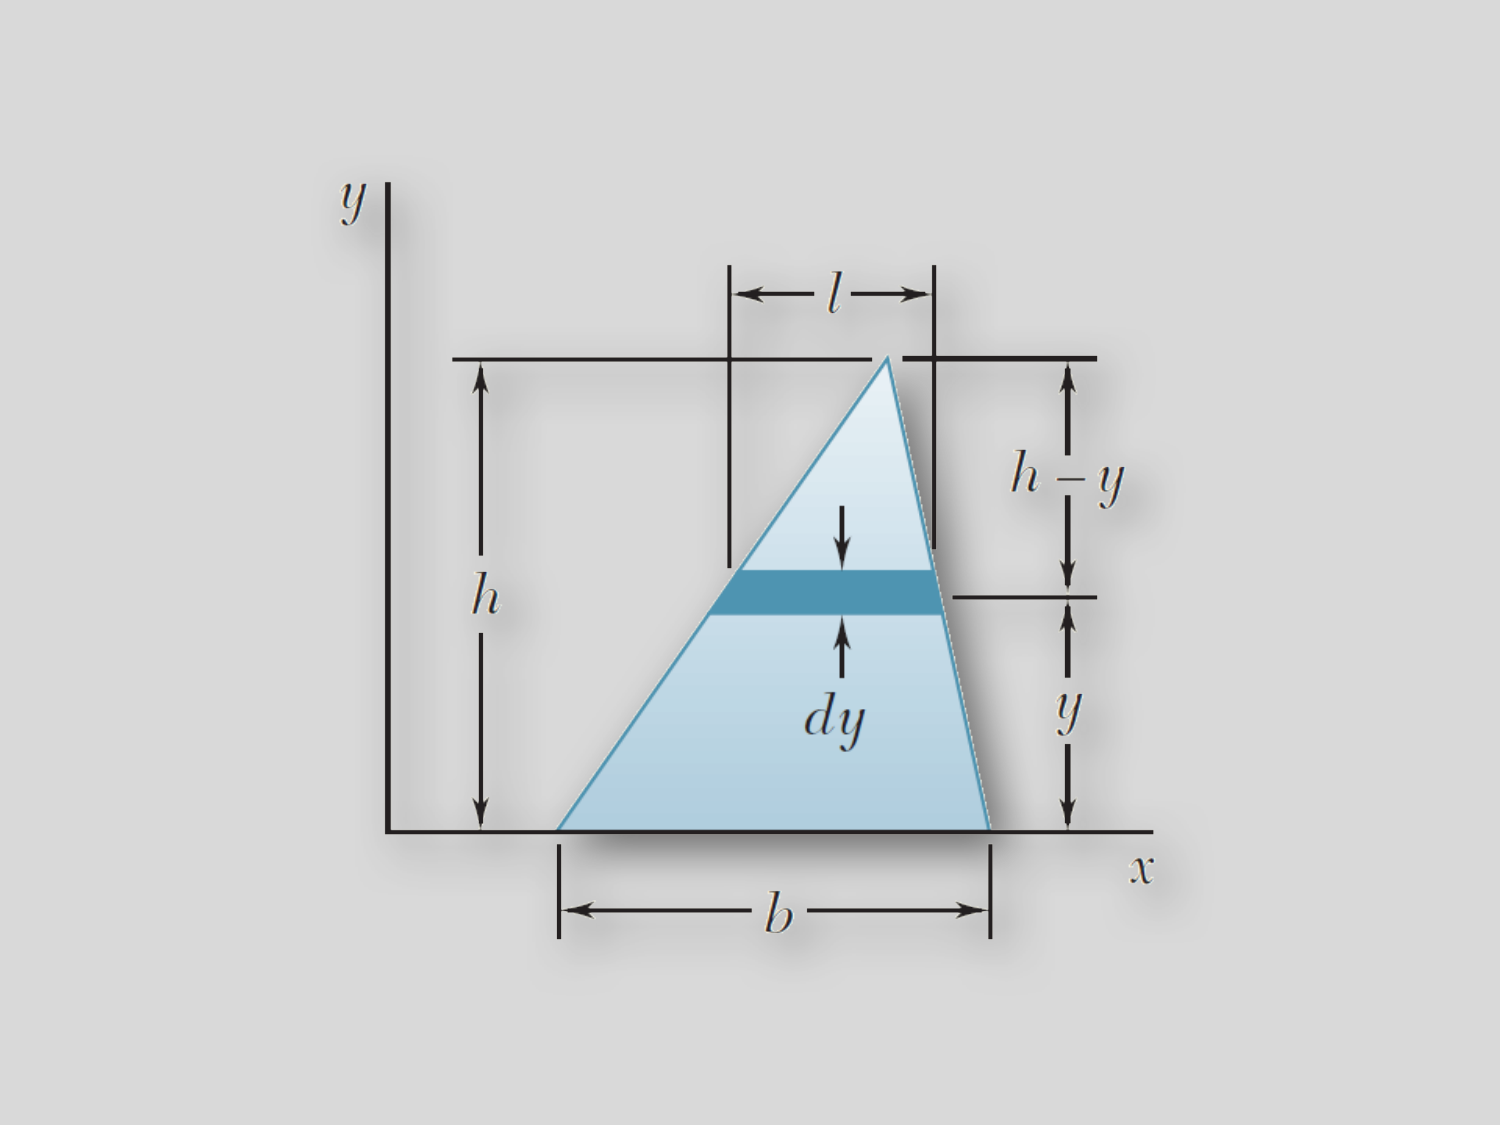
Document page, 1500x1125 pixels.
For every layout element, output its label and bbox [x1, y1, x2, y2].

picture [295, 154, 1205, 971]
